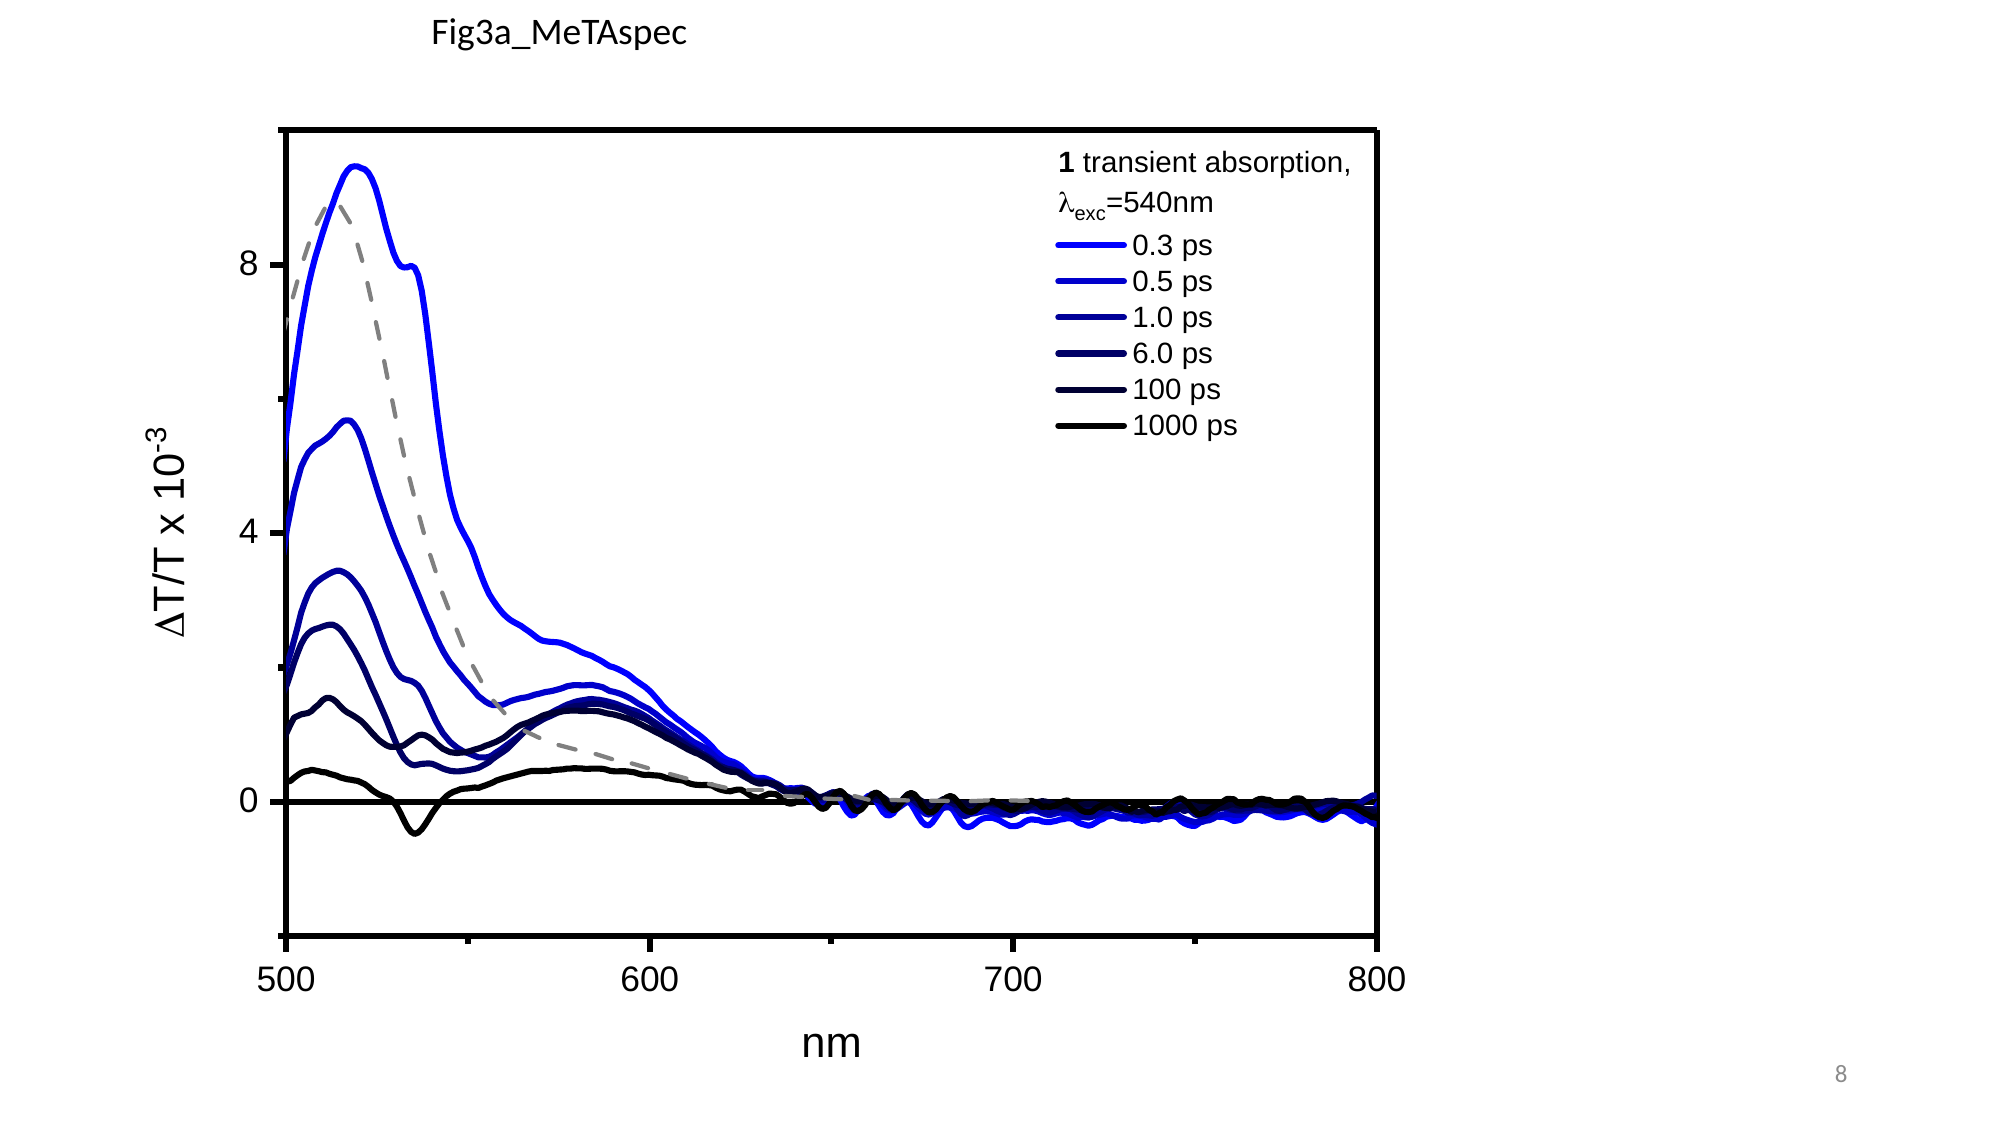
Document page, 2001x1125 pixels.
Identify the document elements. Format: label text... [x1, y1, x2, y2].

slide_number 8 [1602, 1042, 1863, 1103]
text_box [0, 0, 1602, 1125]
